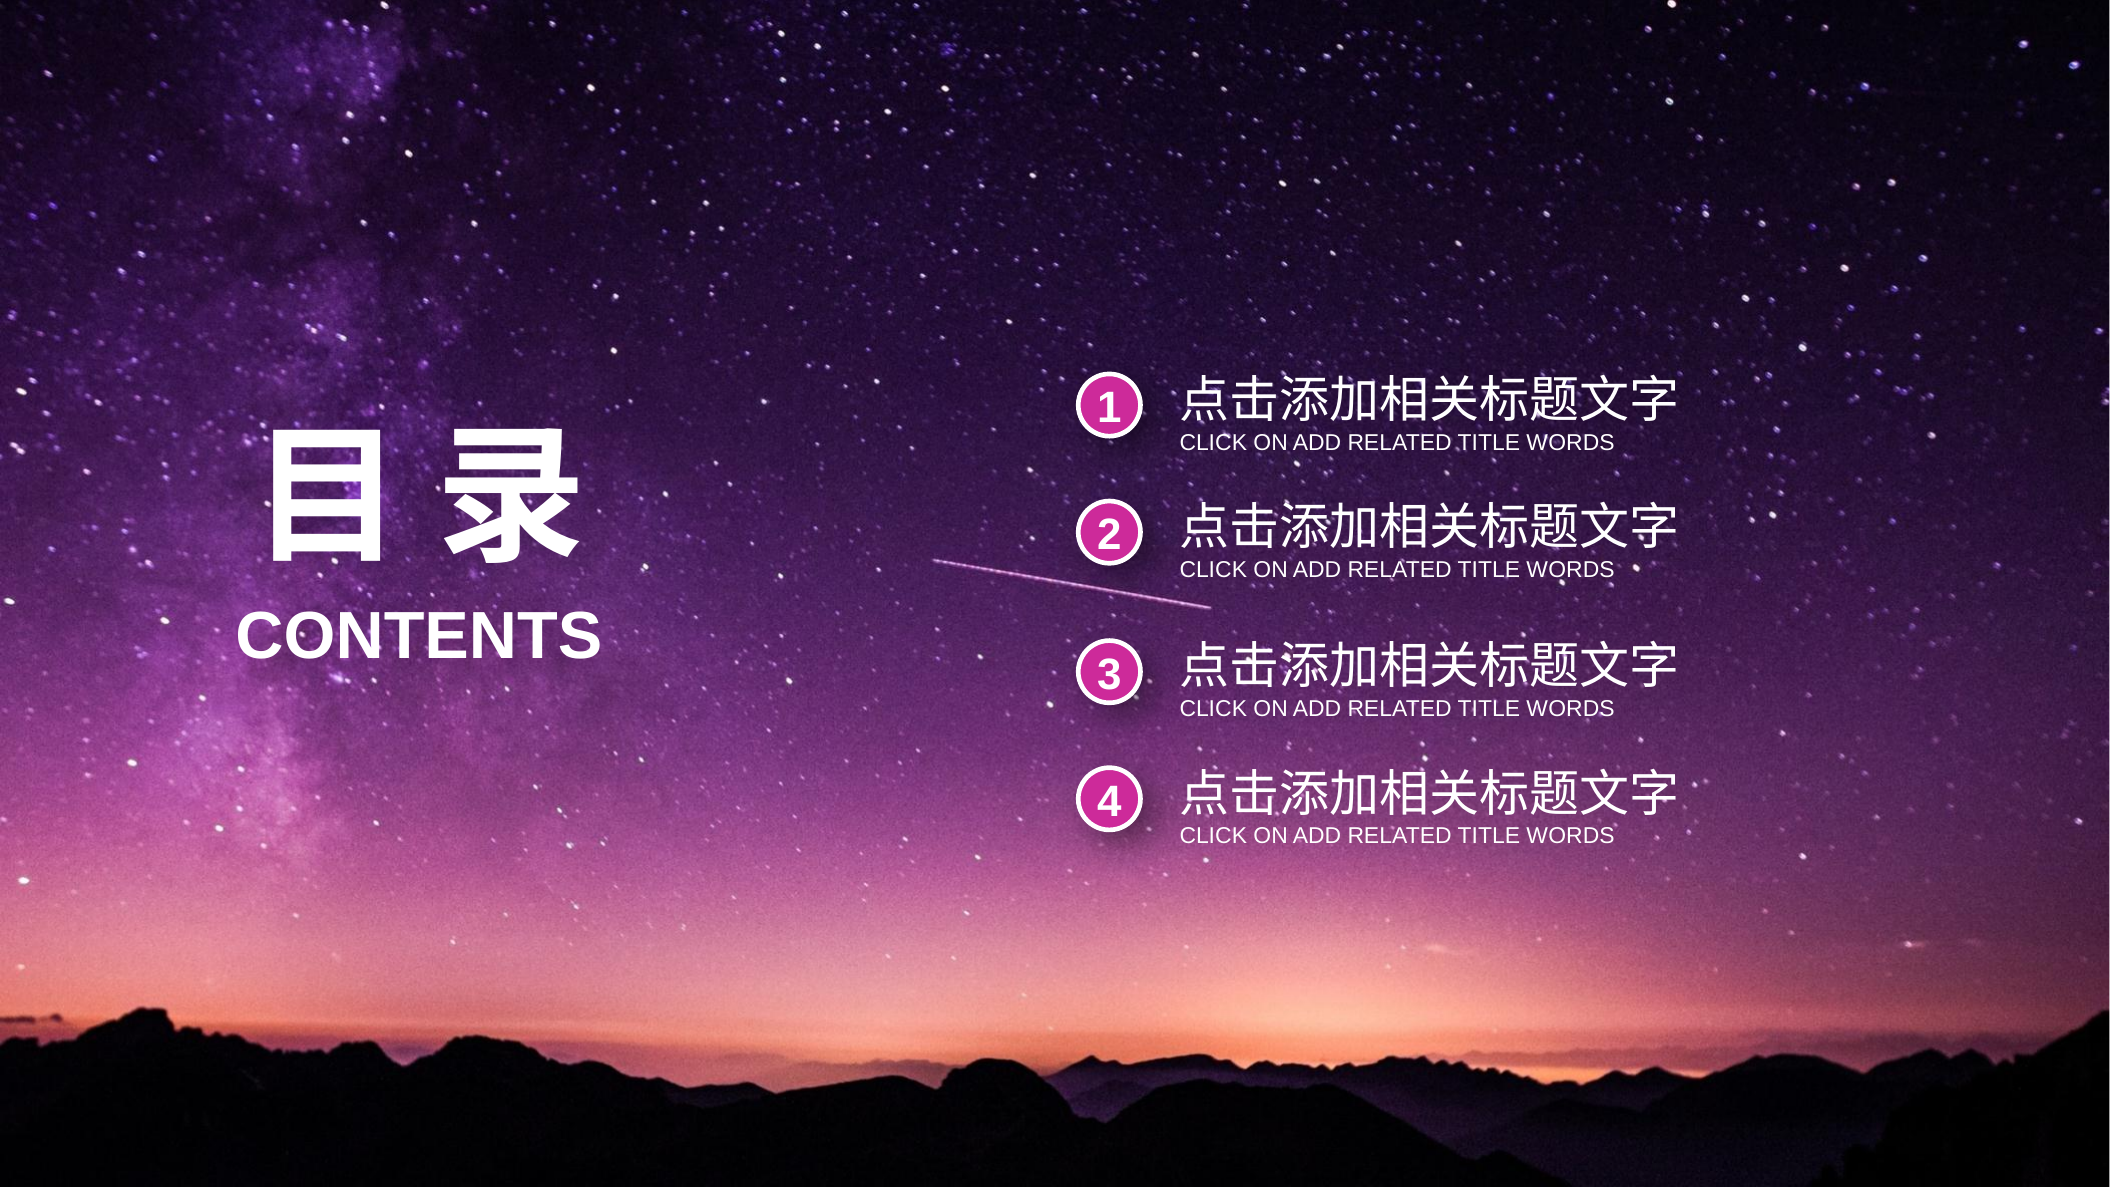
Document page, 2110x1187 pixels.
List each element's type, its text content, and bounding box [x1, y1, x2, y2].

text_box CONTENTS [227, 592, 611, 673]
text_box 目 录 [203, 399, 635, 580]
text_box 4 [1077, 766, 1142, 831]
picture [0, 0, 2110, 1187]
text_box 3 [1077, 639, 1142, 704]
text_box 1 [1077, 372, 1142, 438]
text_box 2 [1077, 499, 1142, 565]
